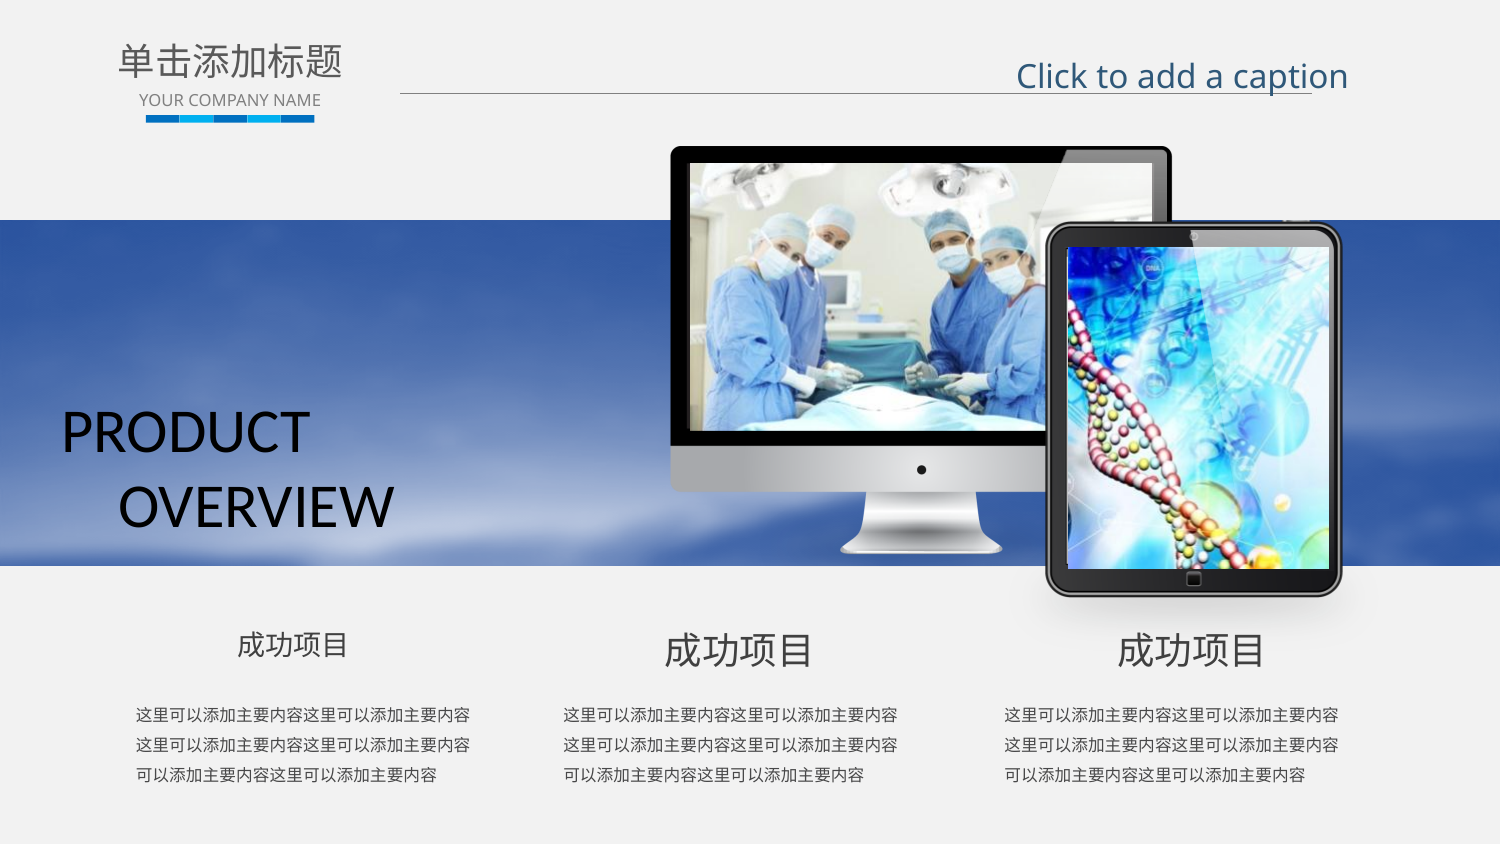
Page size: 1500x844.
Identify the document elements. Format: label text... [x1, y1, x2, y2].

text_box 这里可以添加主要内容这里可以添加主要内容这里可以添加主要内容这里可以添加主要内容可以添加主要内容这里可以添加主要内容 [124, 688, 485, 790]
picture [0, 137, 1500, 689]
text_box 这里可以添加主要内容这里可以添加主要内容这里可以添加主要内容这里可以添加主要内容可以添加主要内容这里可以添加主要内容 [993, 689, 1354, 790]
text_box 成功项目 [653, 621, 827, 678]
text_box 这里可以添加主要内容这里可以添加主要内容这里可以添加主要内容这里可以添加主要内容可以添加主要内容这里可以添加主要内容 [552, 688, 913, 790]
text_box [85, 32, 375, 123]
text_box 成功项目 [226, 621, 361, 667]
text_box Click to add a caption [1000, 46, 1425, 103]
